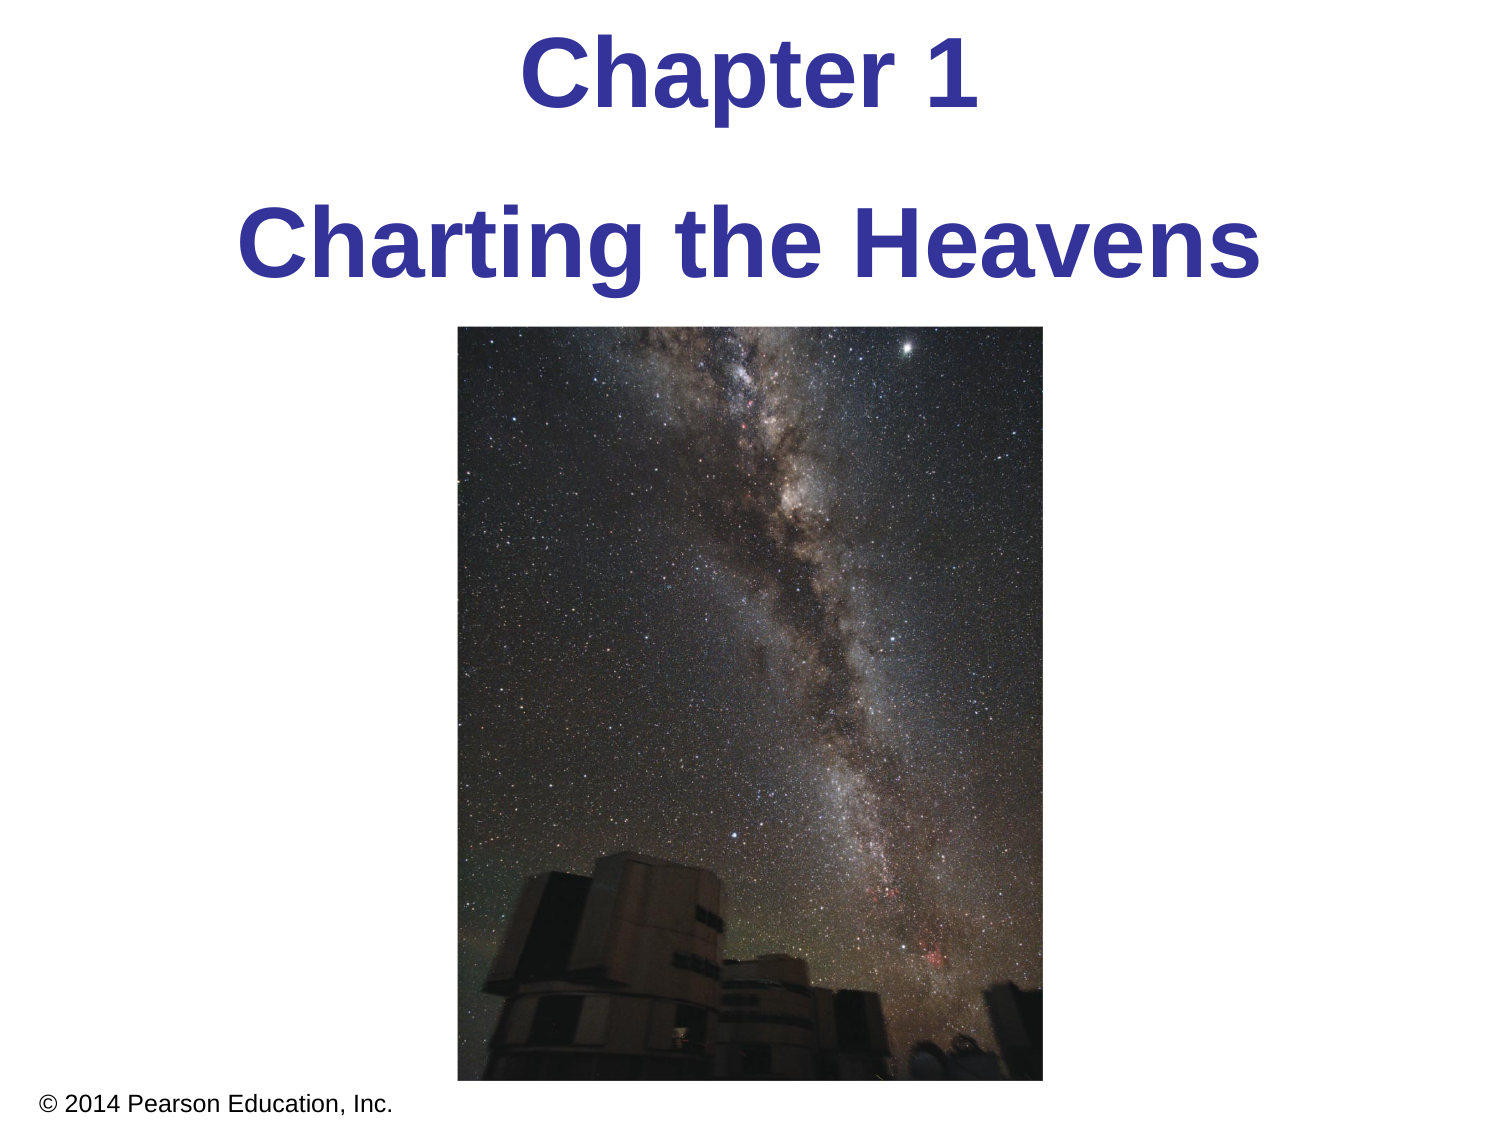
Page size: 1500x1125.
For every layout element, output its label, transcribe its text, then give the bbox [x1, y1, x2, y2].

picture [449, 318, 1051, 1089]
text_box Chapter 1 Charting the Heavens [87, 0, 1413, 305]
